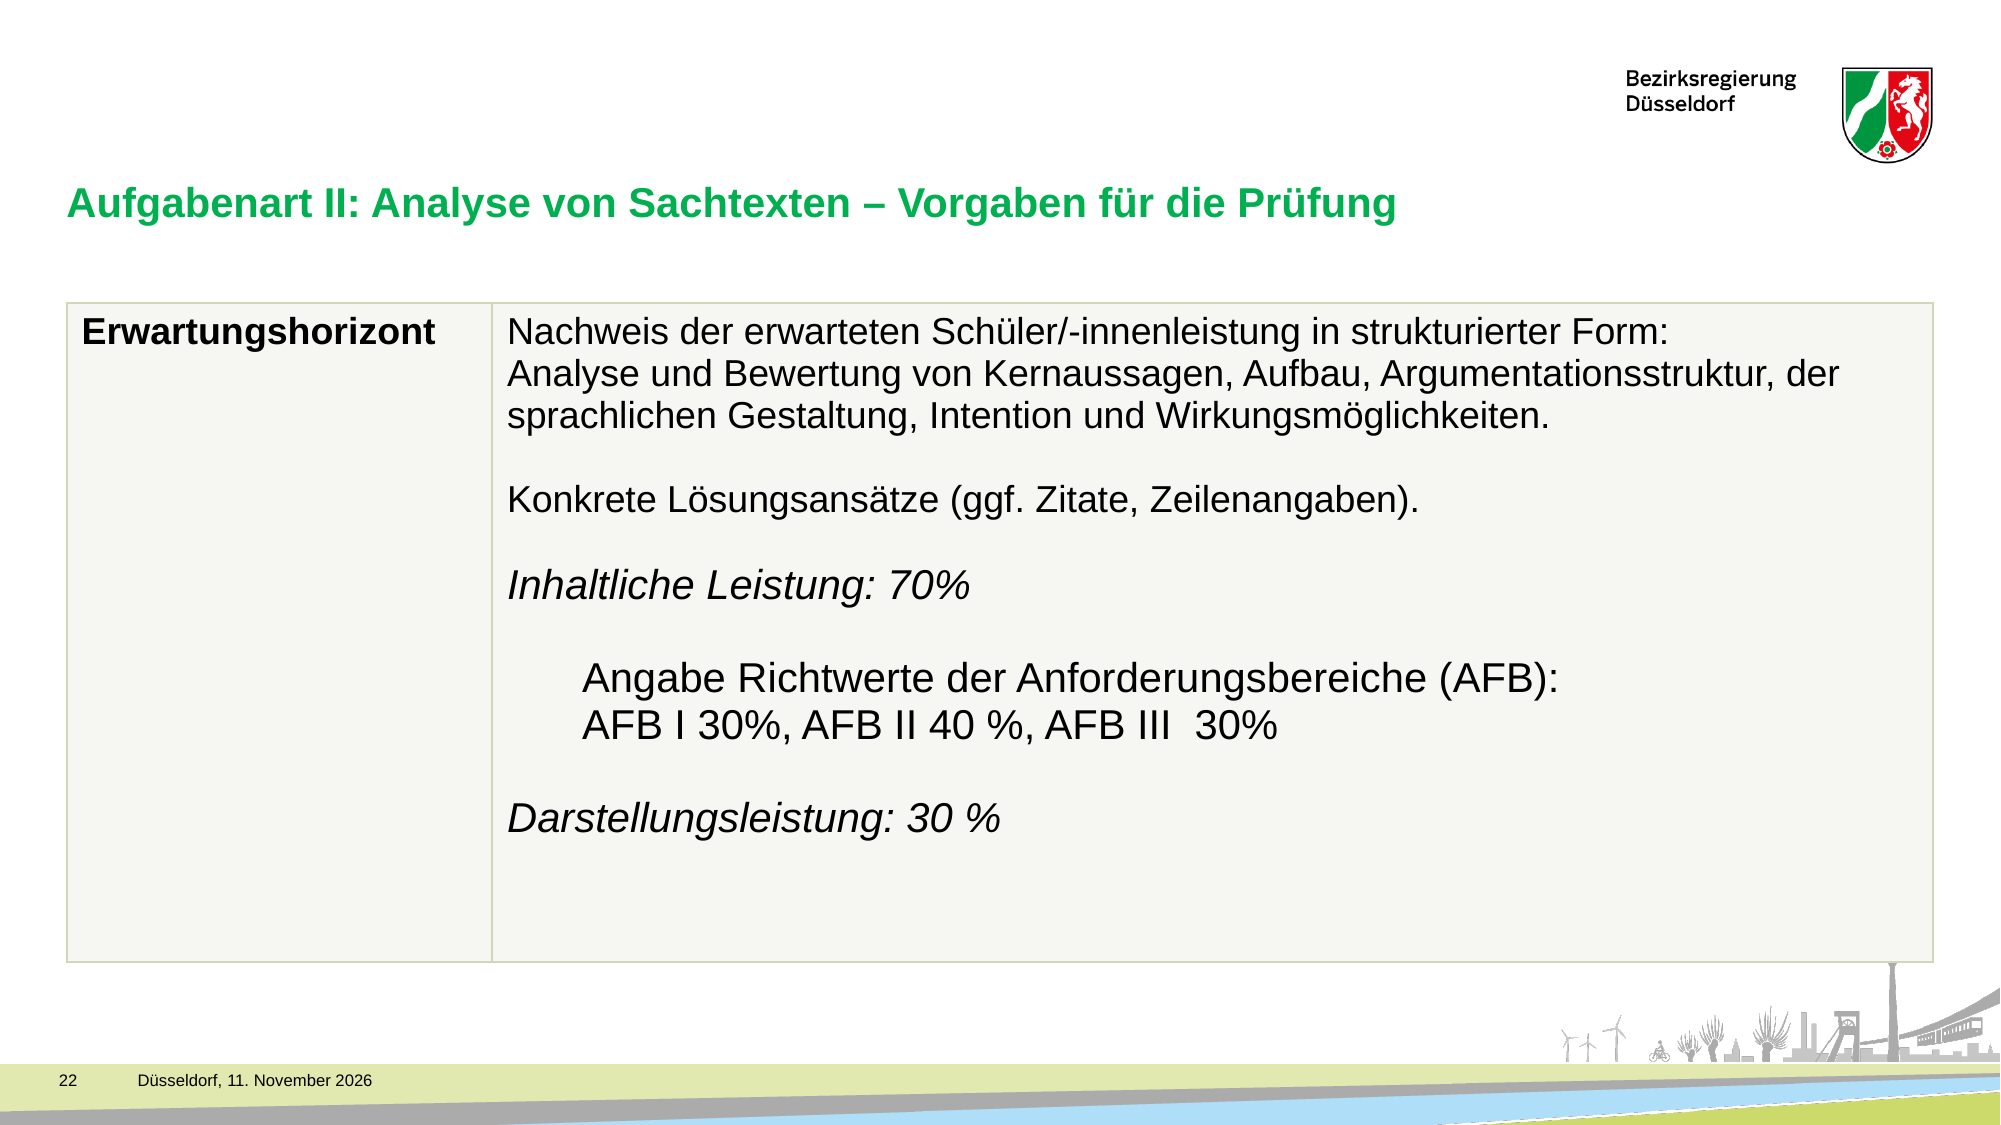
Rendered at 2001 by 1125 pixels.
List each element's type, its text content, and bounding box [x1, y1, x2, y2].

picture [0, 916, 2000, 1125]
picture [1625, 66, 1933, 149]
table_header Nachweis der erwarteten Schüler/-innenleistung in strukturierter Form: Analyse und Bewertung von Kernaussagen, Aufbau, Argumentationsstruktur, der sprachlichen Gestaltung, Intention und Wirkungsmöglichkeiten. Konkrete Lösungsansätze (ggf. Zitate, Zeilenangaben). Inhaltliche Leistung: 70% Angabe Richtwerte der Anforderungsbereiche (AFB): AFB I 30%, AFB II 40 %, AFB III 30% Darstellungsleistung: 30 % [493, 304, 1932, 961]
slide_number 22 [58, 1070, 123, 1125]
table_header Erwartungshorizont [68, 304, 491, 961]
footer Düsseldorf, 2. Dezember 2023 [137, 1070, 595, 1125]
title Aufgabenart II: Analyse von Sachtexten – Vorgaben für die Prüfung [66, 149, 1933, 254]
